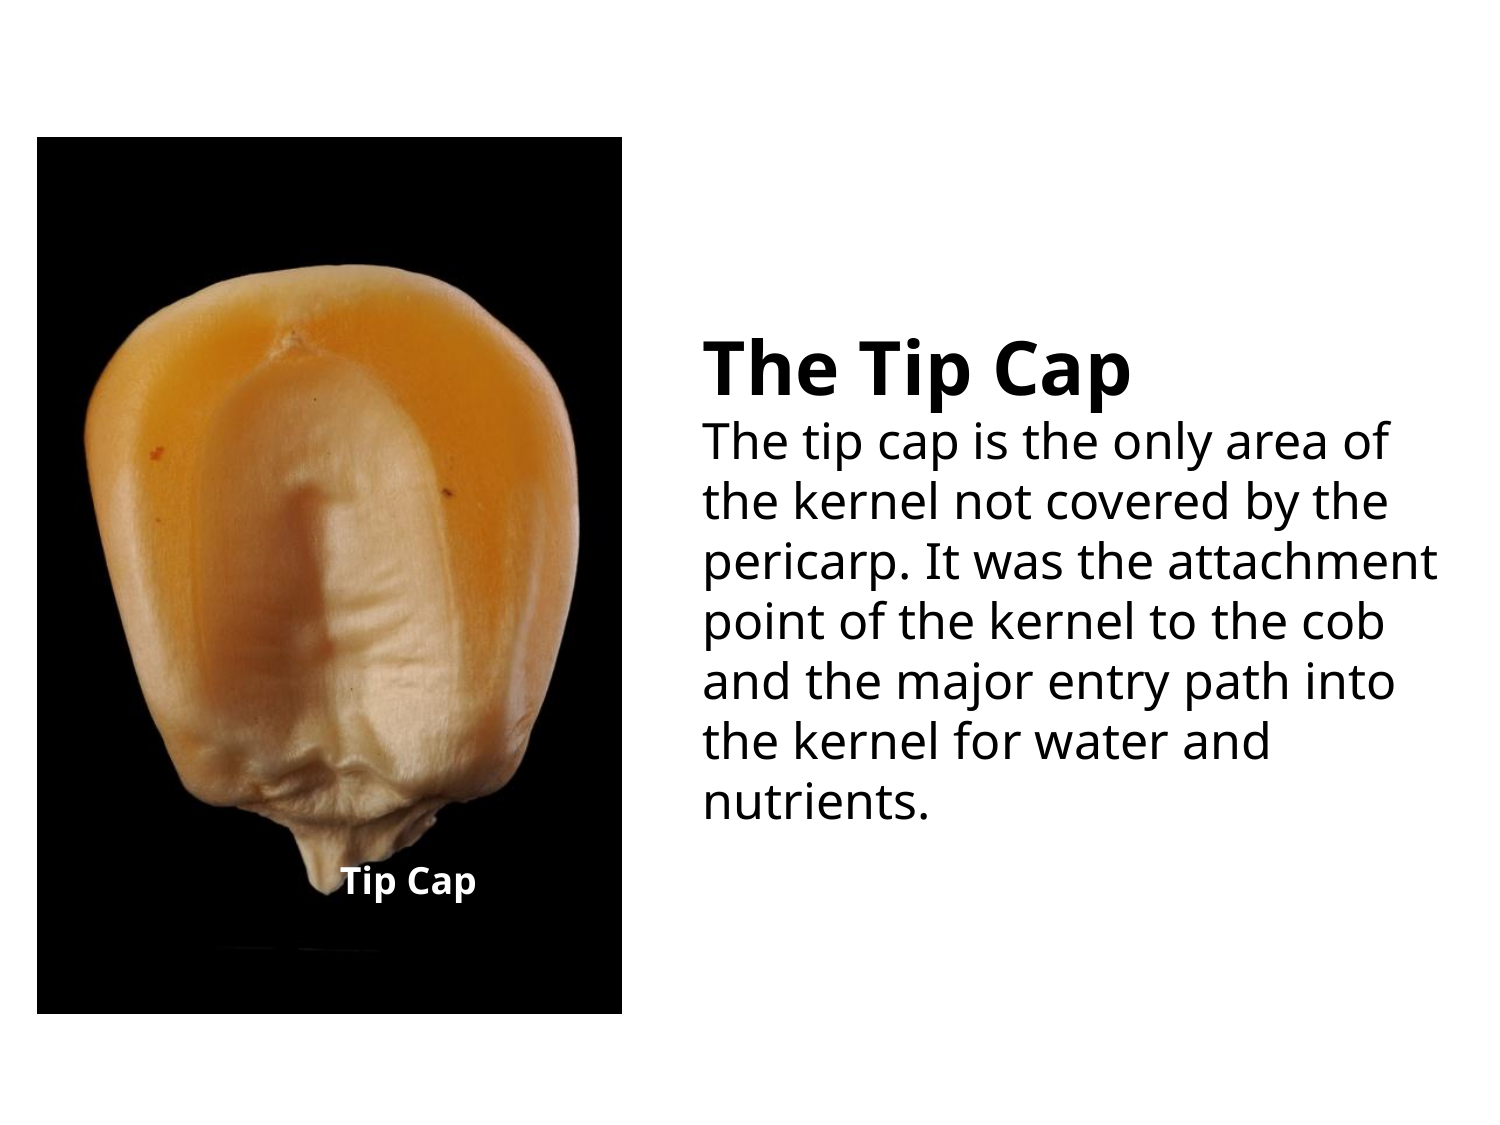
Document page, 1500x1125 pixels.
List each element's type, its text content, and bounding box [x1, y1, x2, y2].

text_box The Tip Cap The tip cap is the only area of the kernel not covered by the pericarp. It was the attachment point of the kernel to the cob and the major entry path into the kernel for water and nutrients. [687, 312, 1463, 838]
picture [37, 137, 623, 1014]
